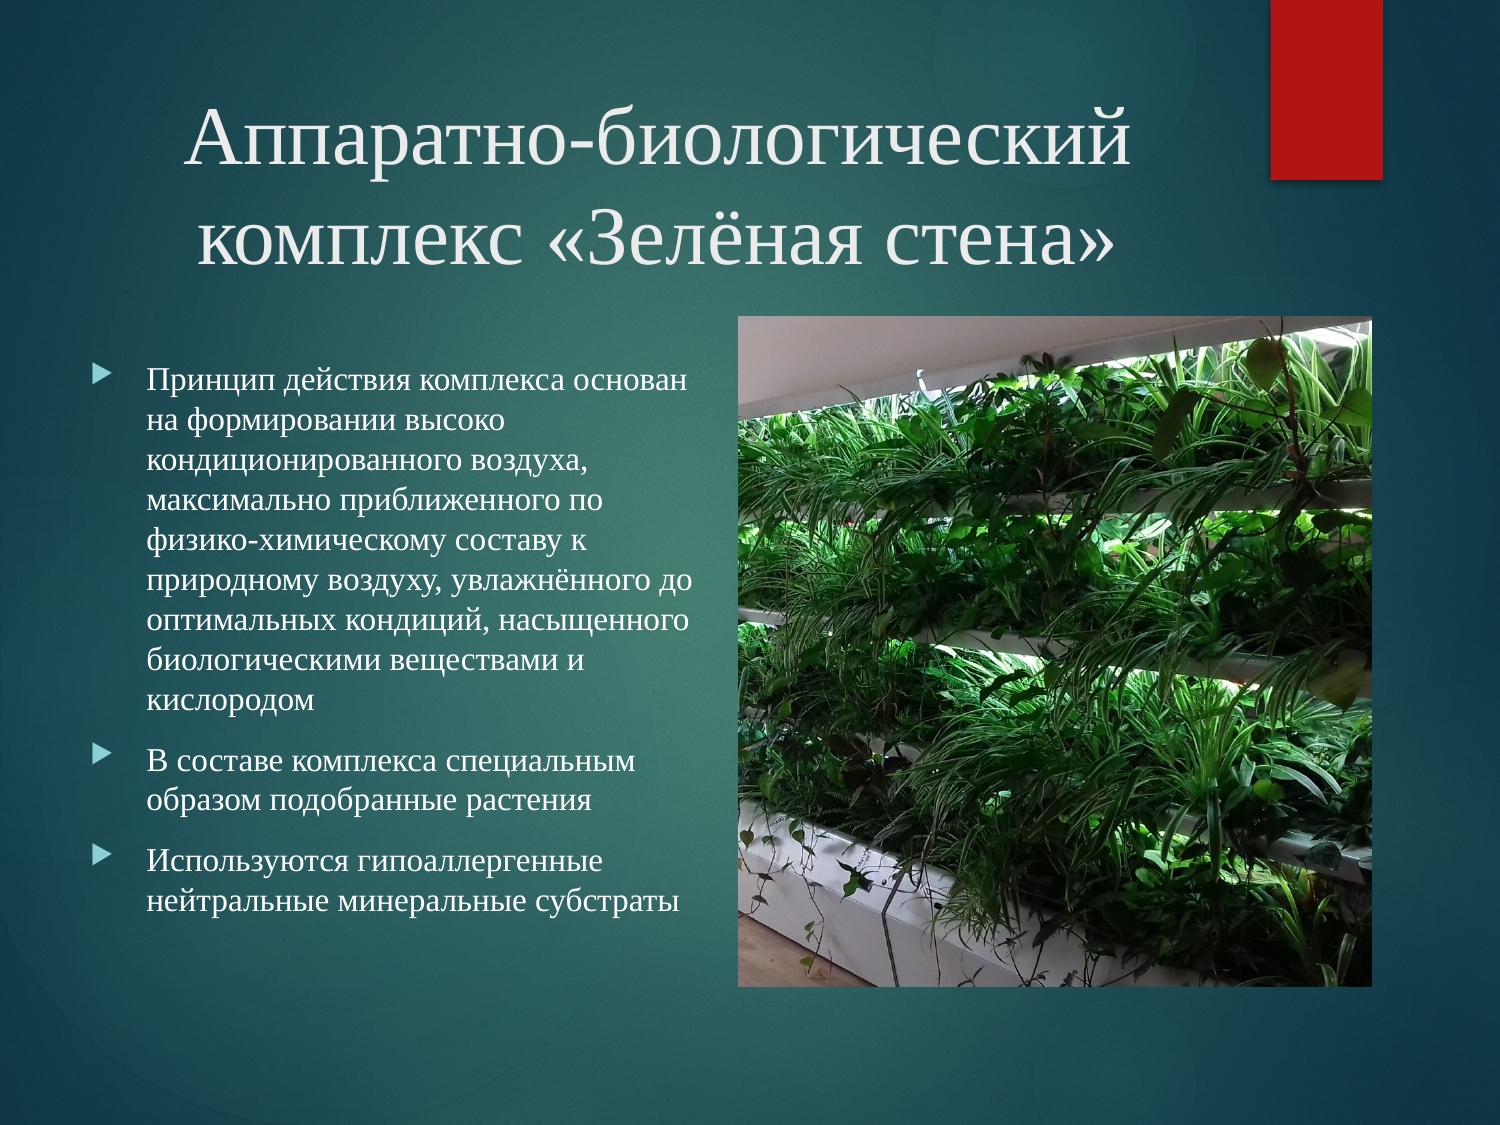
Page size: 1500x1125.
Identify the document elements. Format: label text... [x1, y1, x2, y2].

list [737, 316, 1372, 987]
list Принцип действия комплекса основан на формировании высоко кондиционированного воздуха, максимально приближенного по физико-химическому составу к природному воздуху, увлажнённого до оптимальных кондиций, насыщенного биологическими веществами и кислородом В составе комплекса специальным образом подобранные растения Используются гипоаллергенные нейтральные минеральные субстраты [75, 350, 738, 1006]
title Аппаратно-биологический комплекс «Зелёная стена» [79, 74, 1237, 304]
